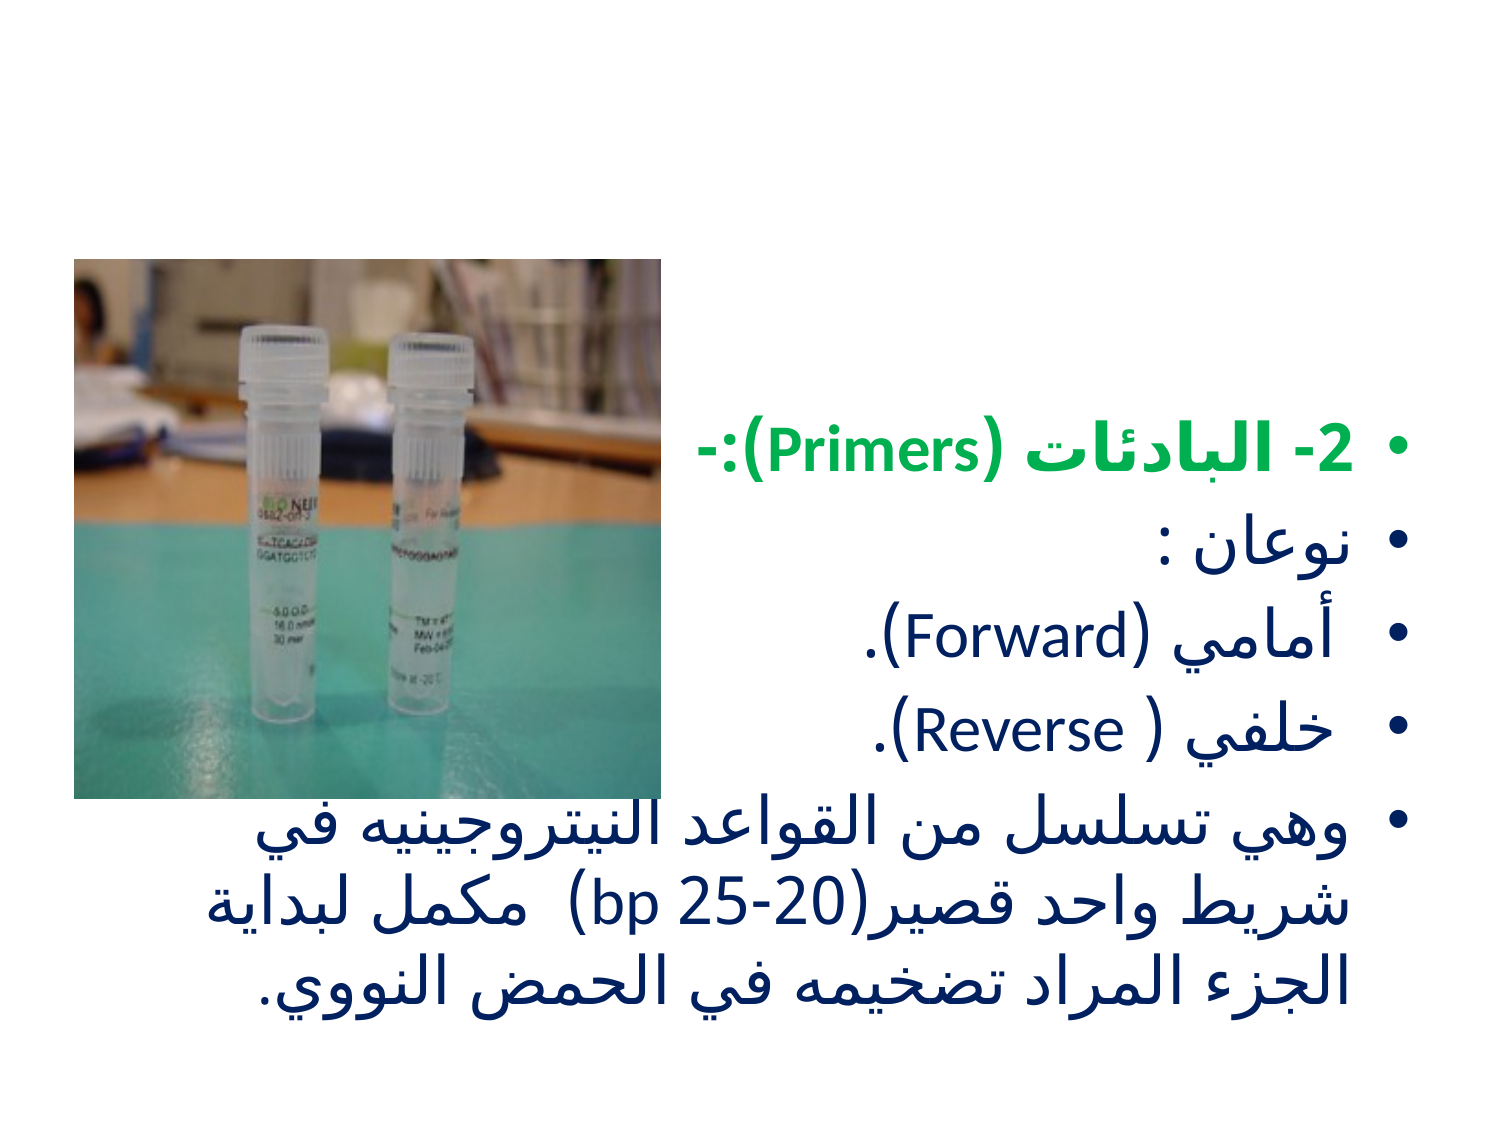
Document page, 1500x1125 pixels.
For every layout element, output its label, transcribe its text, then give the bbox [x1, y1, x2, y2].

list 2- البادئات (Primers):- نوعان : أمامي (Forward). خلفي ( Reverse). وهي تسلسل من القواعد النيتروجينيه في شريط واحد قصير(20-25 bp) مكمل لبداية الجزء المراد تضخيمه في الحمض النووي. [75, 397, 1425, 1125]
picture [74, 259, 661, 799]
